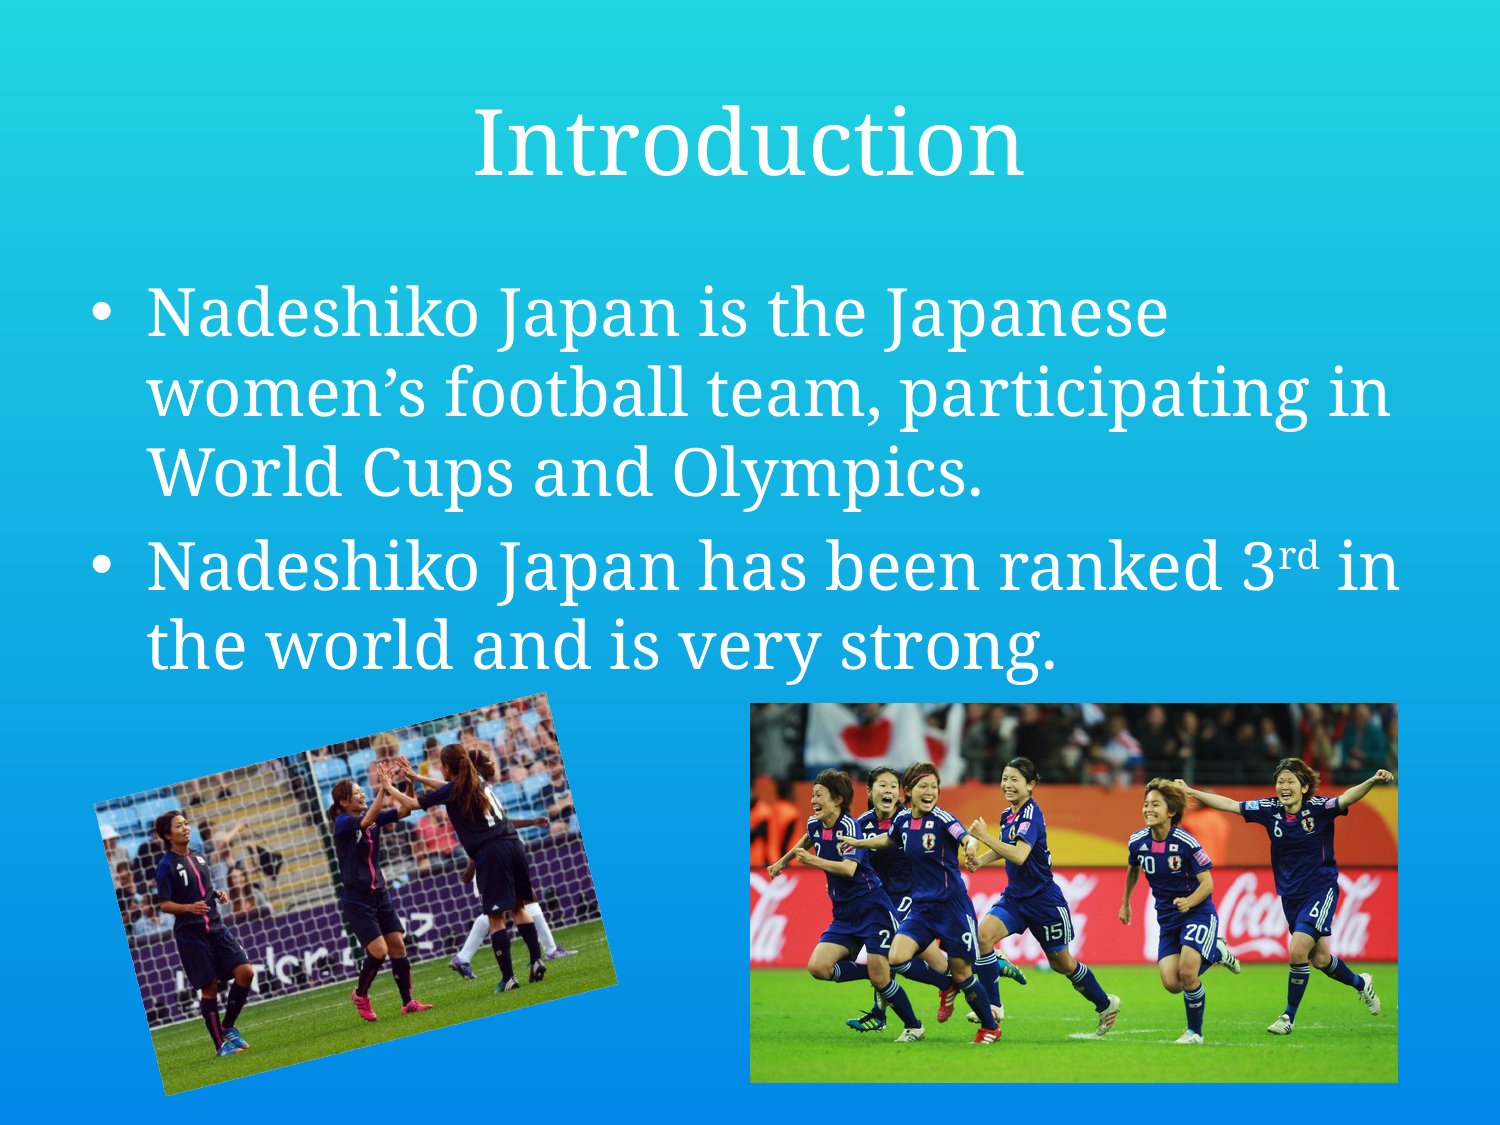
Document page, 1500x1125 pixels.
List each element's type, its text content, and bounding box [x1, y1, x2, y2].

picture [749, 704, 1398, 1083]
list Nadeshiko Japan is the Japanese women’s football team, participating in World Cups and Olympics. Nadeshiko Japan has been ranked 3rd in the world and is very strong. [75, 262, 1425, 1005]
picture [95, 693, 617, 1096]
title Introduction [75, 45, 1425, 233]
